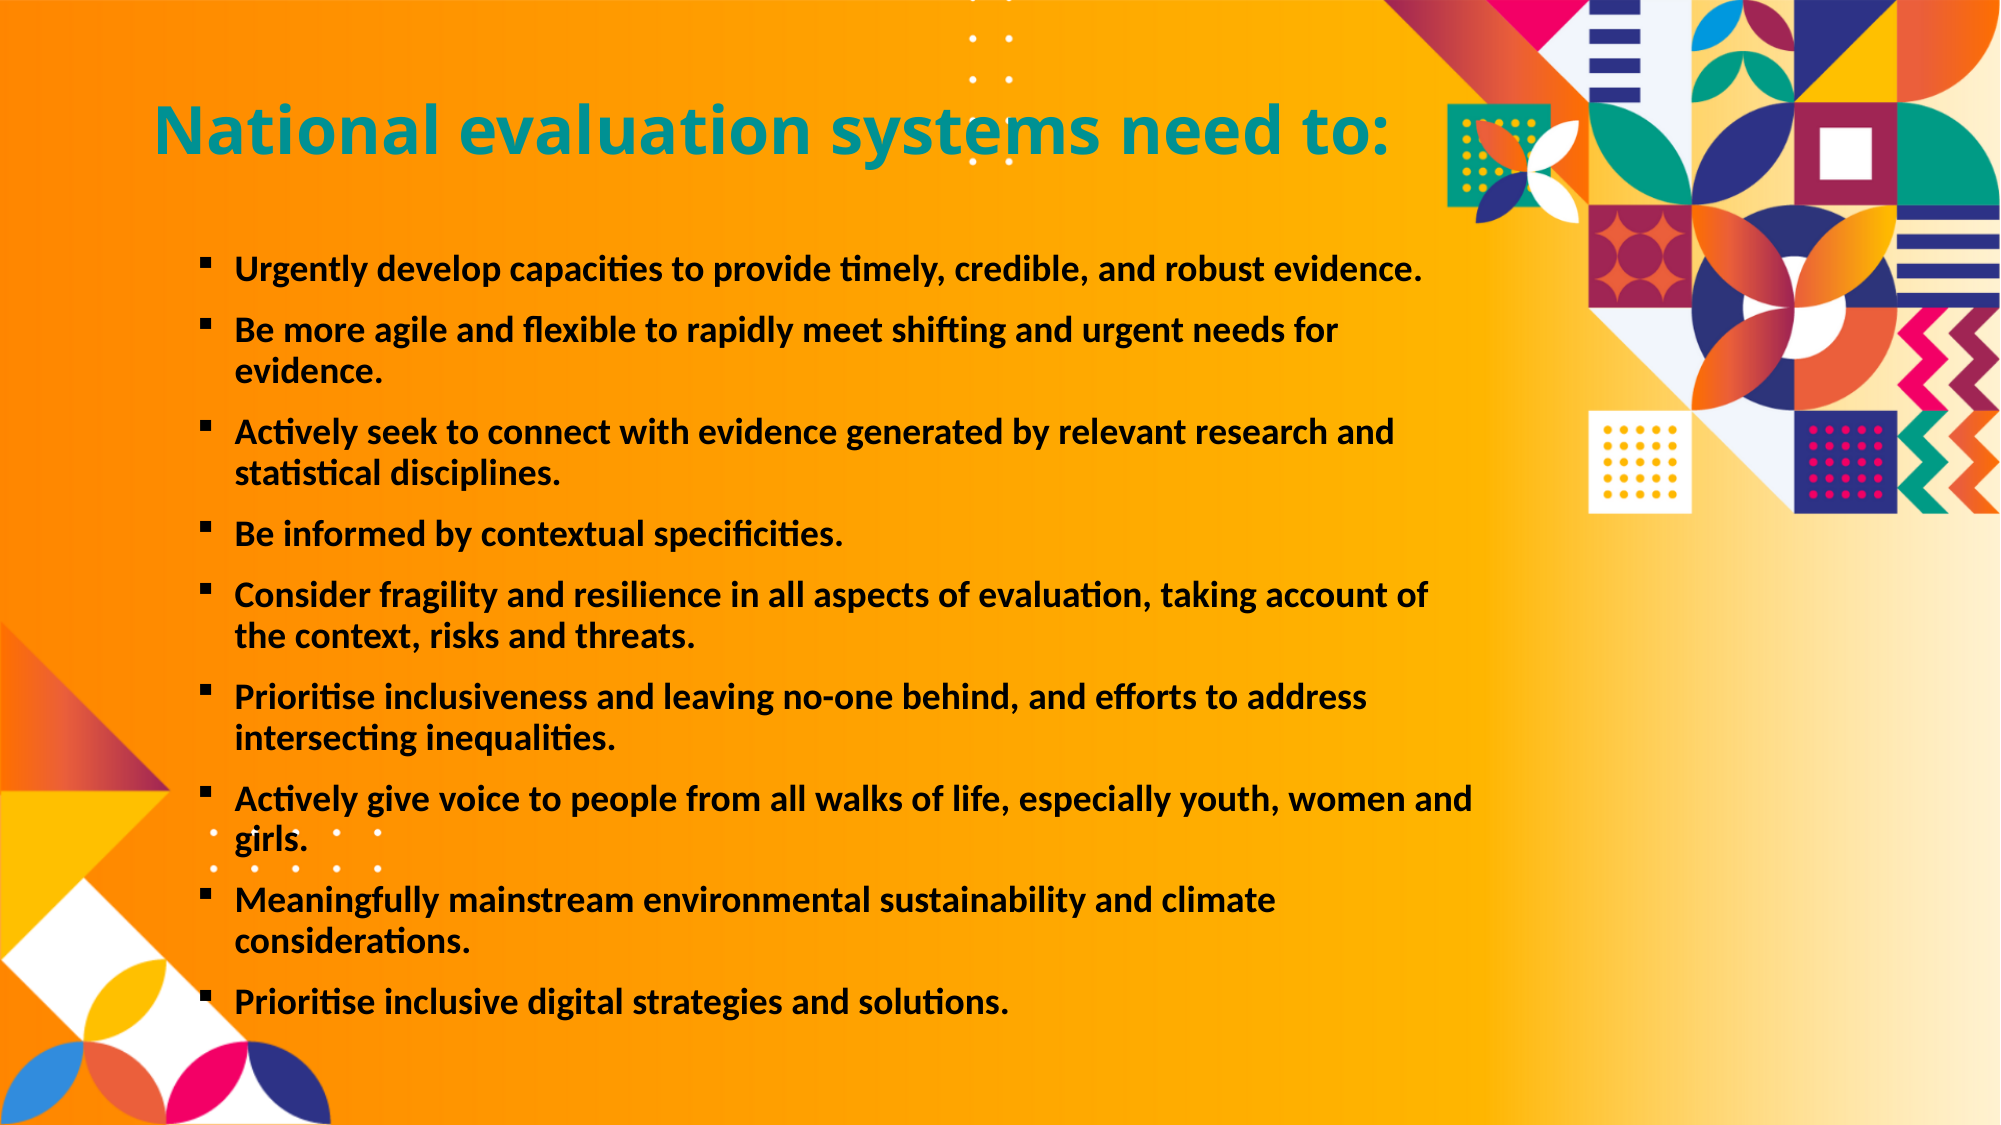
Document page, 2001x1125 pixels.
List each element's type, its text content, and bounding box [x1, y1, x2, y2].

title National evaluation systems need to: [137, 24, 1799, 242]
list Urgently develop capacities to provide timely, credible, and robust evidence. Be more agile and flexible to rapidly meet shifting and urgent needs for evidence. Actively seek to connect with evidence generated by relevant research and statistical disciplines. Be informed by contextual specificities. Consider fragility and resilience in all aspects of evaluation, taking account of the context, risks and threats. Prioritise inclusiveness and leaving no-one behind, and efforts to address intersecting inequalities. Actively give voice to people from all walks of life, especially youth, women and girls. Meaningfully mainstream environmental sustainability and climate considerations. Prioritise inclusive digital strategies and solutions. [182, 241, 1504, 1010]
picture [0, 0, 2000, 1125]
